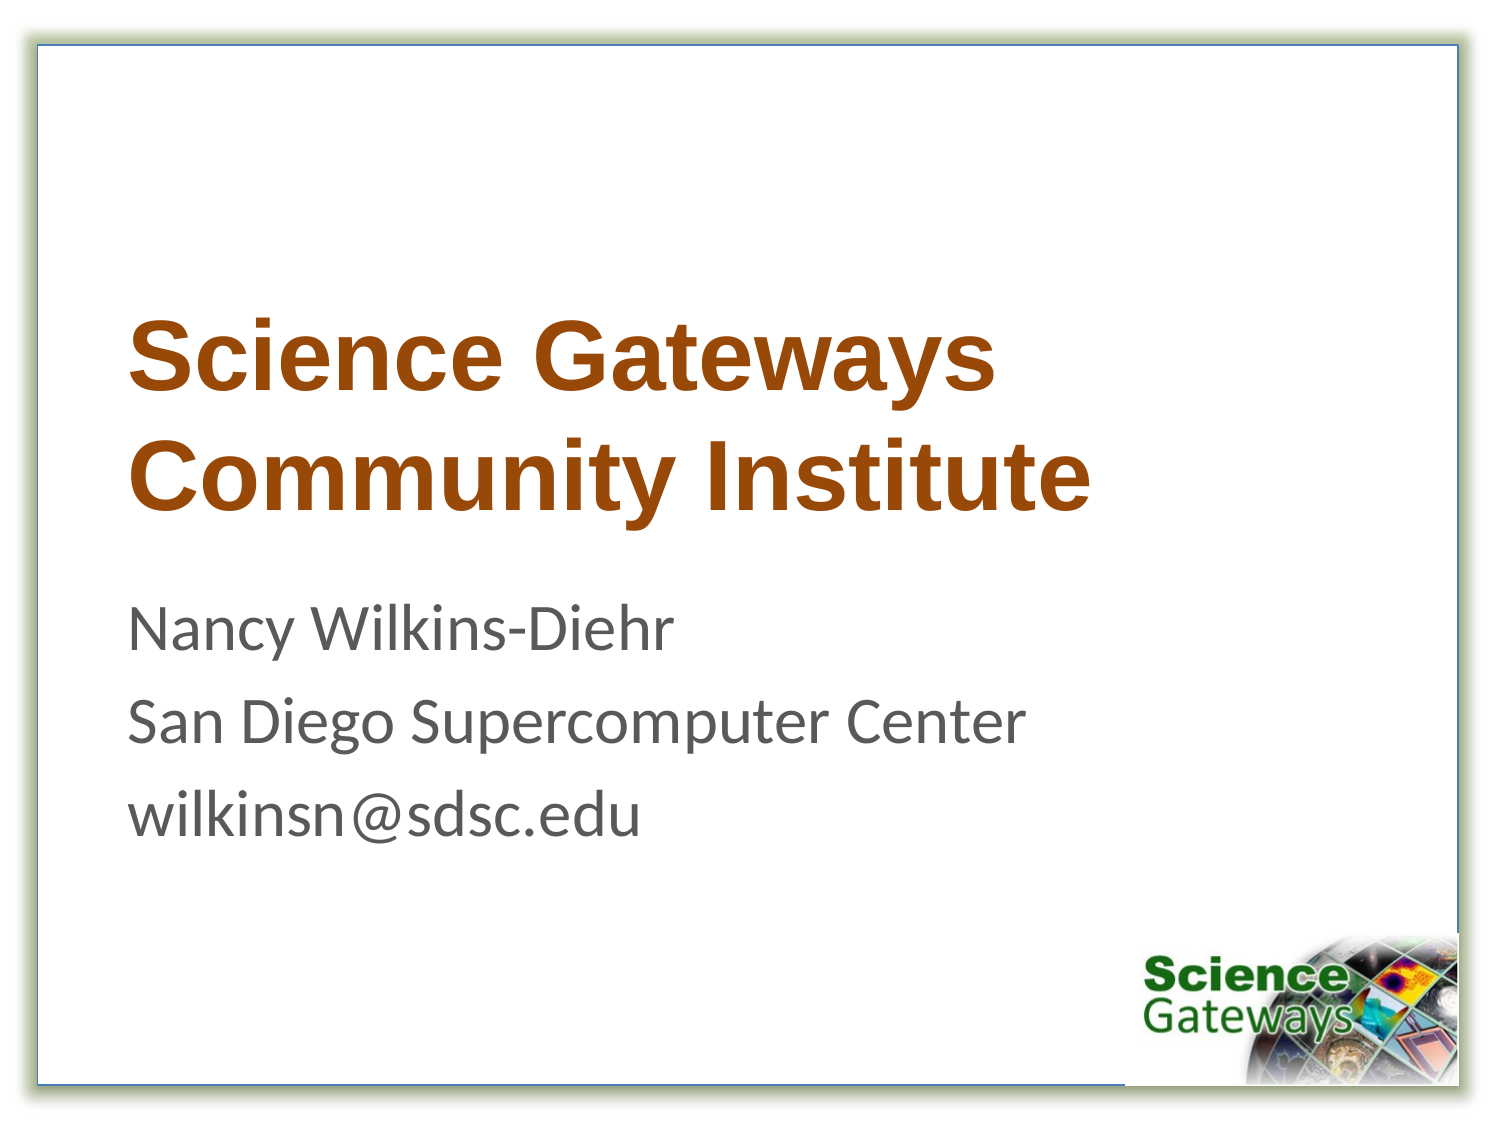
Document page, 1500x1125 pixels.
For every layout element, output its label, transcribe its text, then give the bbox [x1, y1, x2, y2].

picture [1125, 933, 1459, 1086]
subtitle Nancy Wilkins-Diehr San Diego Supercomputer Center wilkinsn@sdsc.edu [112, 575, 1163, 864]
title Science Gateways Community Institute [112, 125, 1388, 538]
